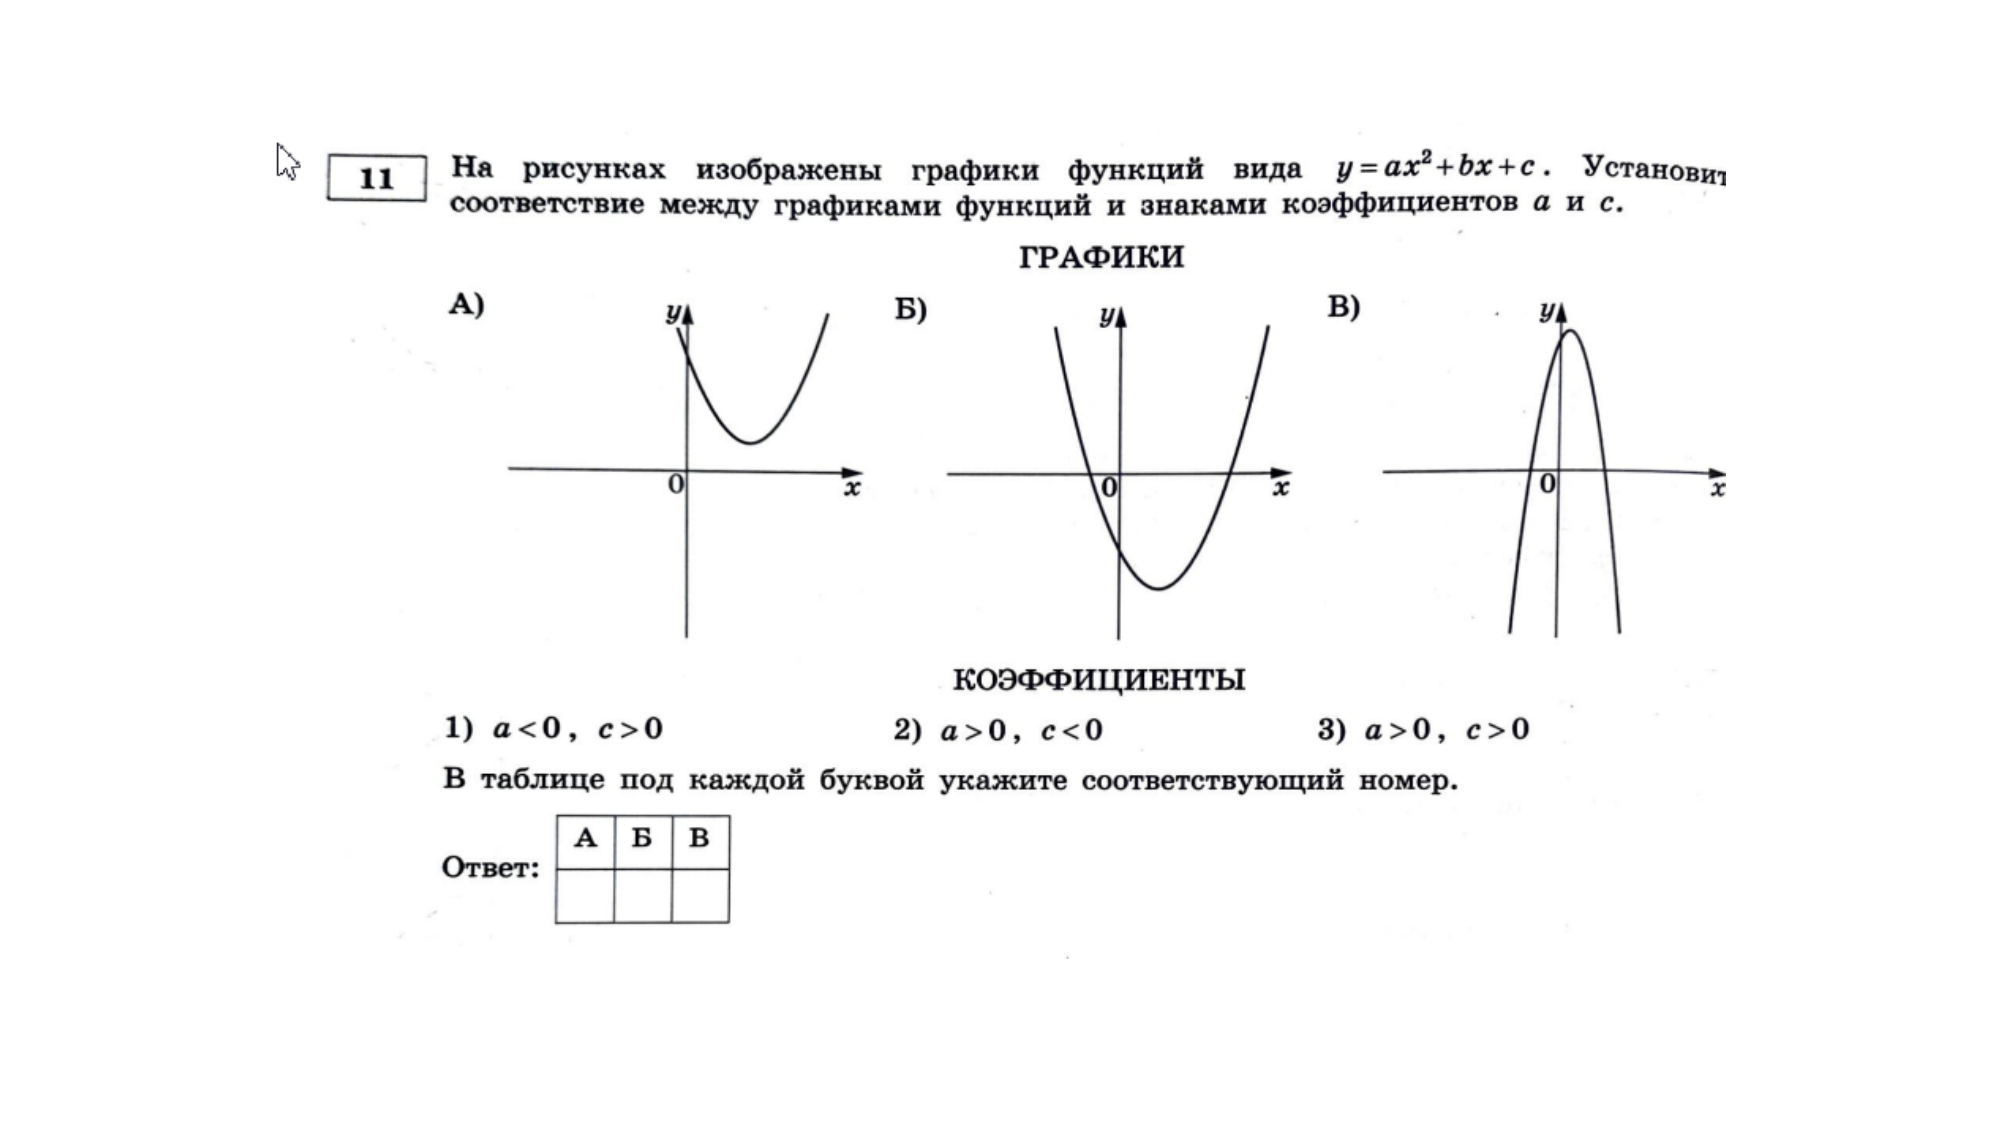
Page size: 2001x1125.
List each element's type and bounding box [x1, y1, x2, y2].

picture [274, 105, 1726, 959]
